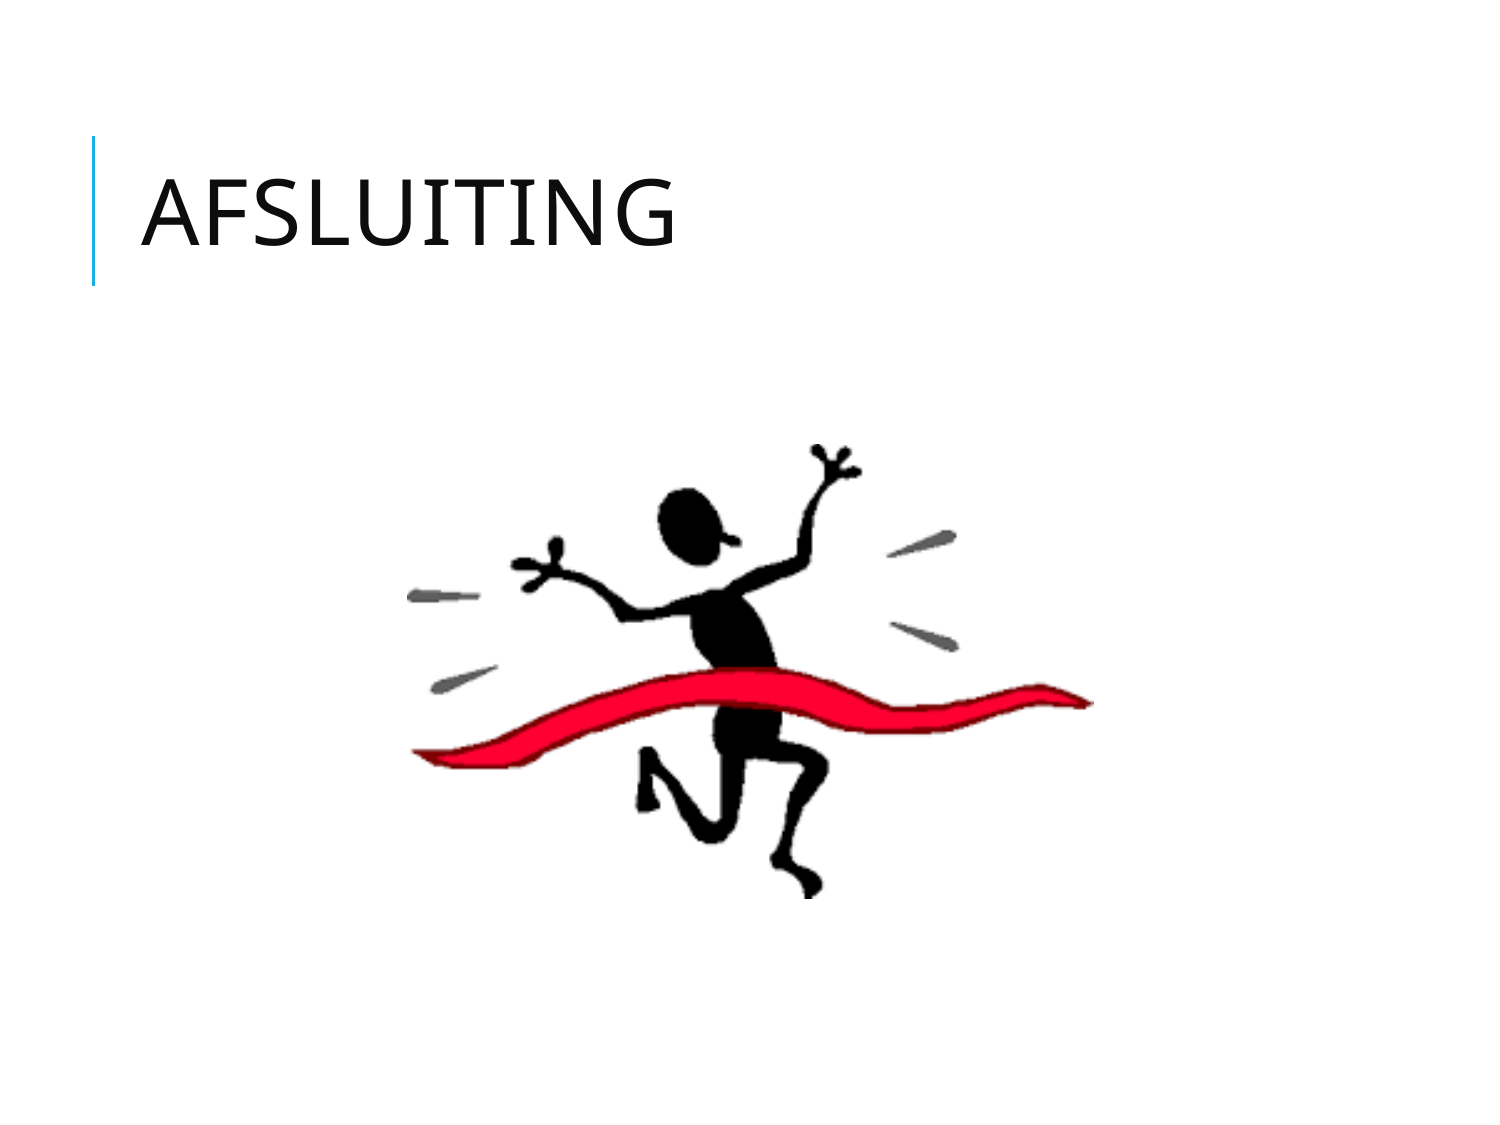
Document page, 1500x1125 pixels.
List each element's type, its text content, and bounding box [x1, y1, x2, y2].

title Afsluiting [126, 96, 1322, 342]
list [407, 444, 1094, 900]
